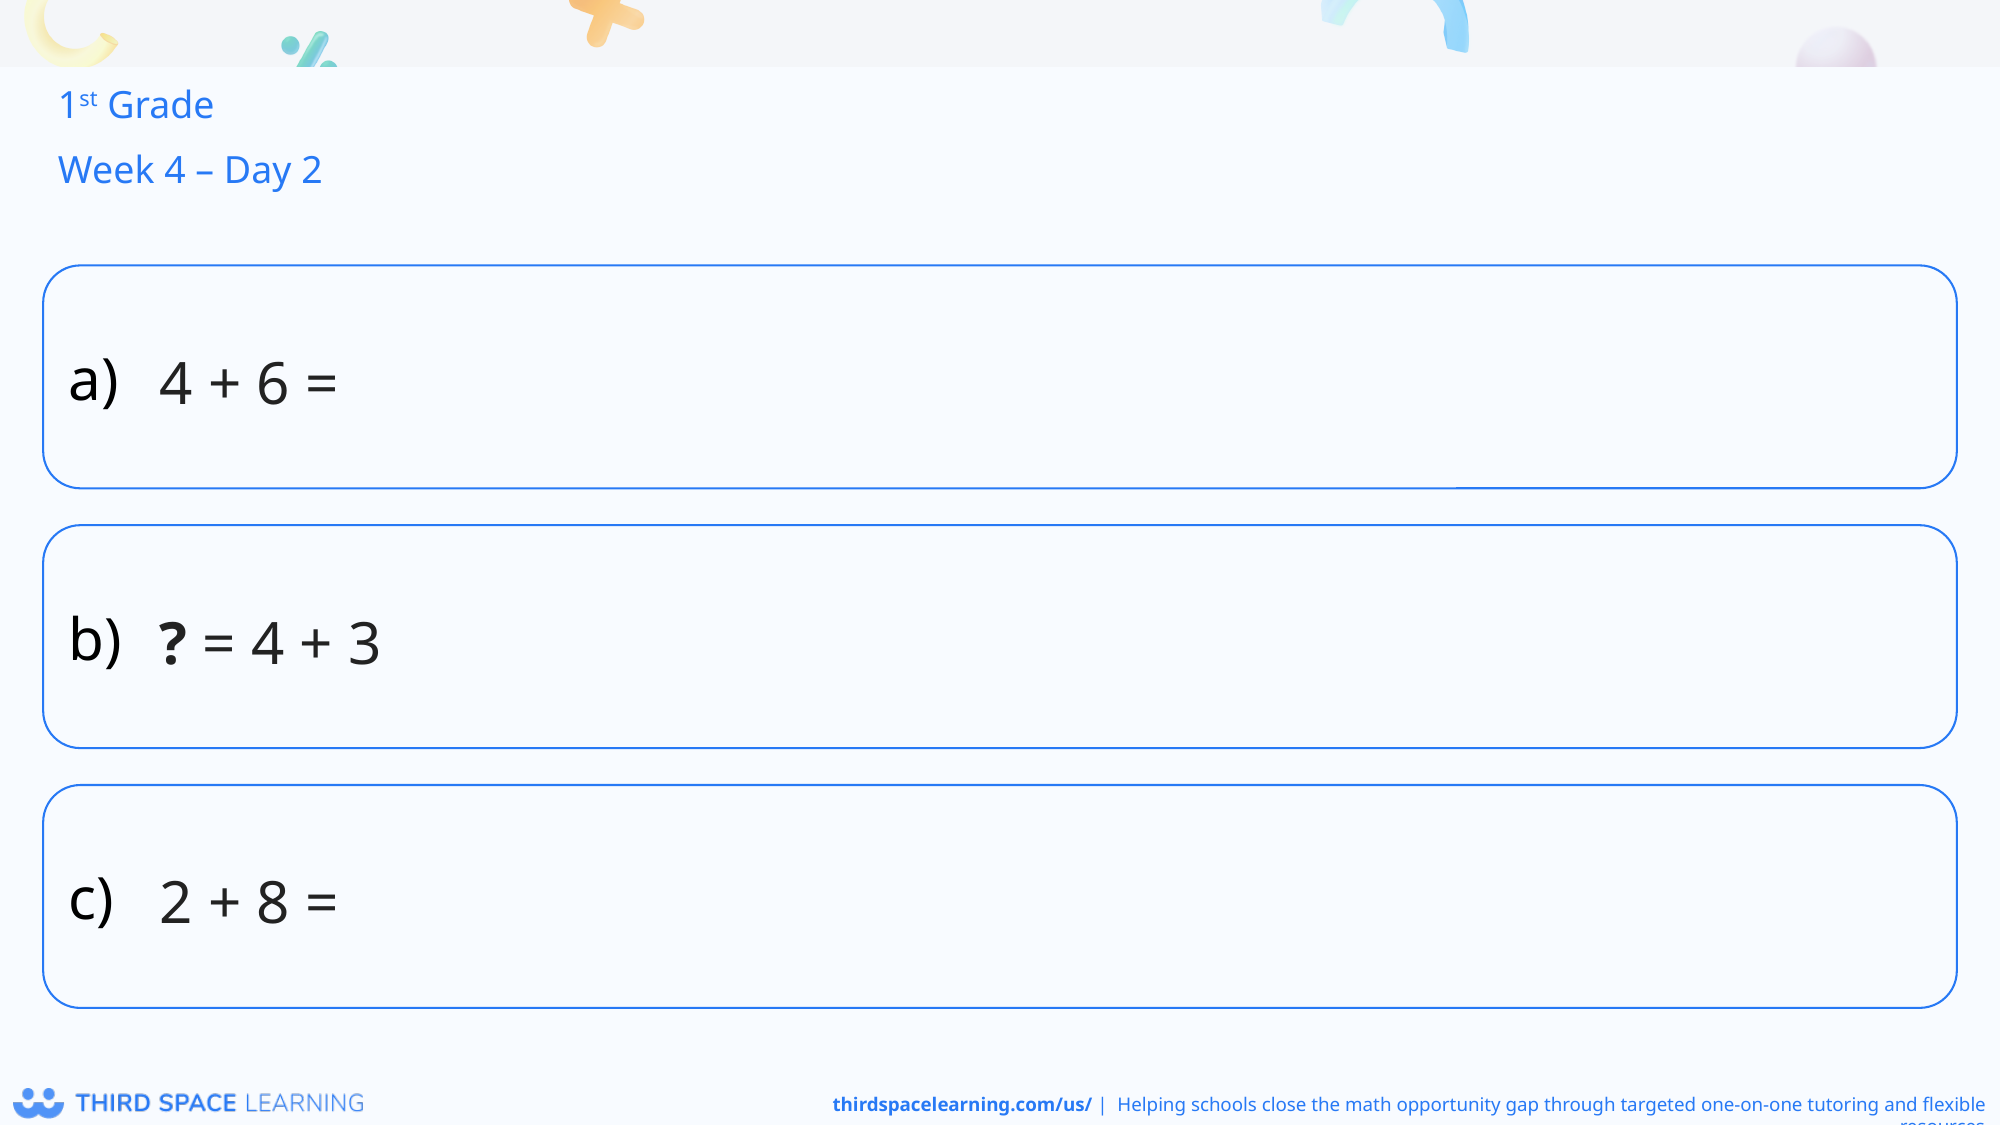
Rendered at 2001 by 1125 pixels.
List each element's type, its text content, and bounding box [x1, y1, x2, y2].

picture [13, 1088, 365, 1119]
text_box 1st Grade Week 4 – Day 2 [43, 73, 509, 212]
list 2 + 8 = [144, 807, 1922, 994]
list ? = 4 + 3 [144, 548, 1922, 734]
picture [0, 0, 2000, 67]
list 4 + 6 = [144, 288, 1922, 474]
